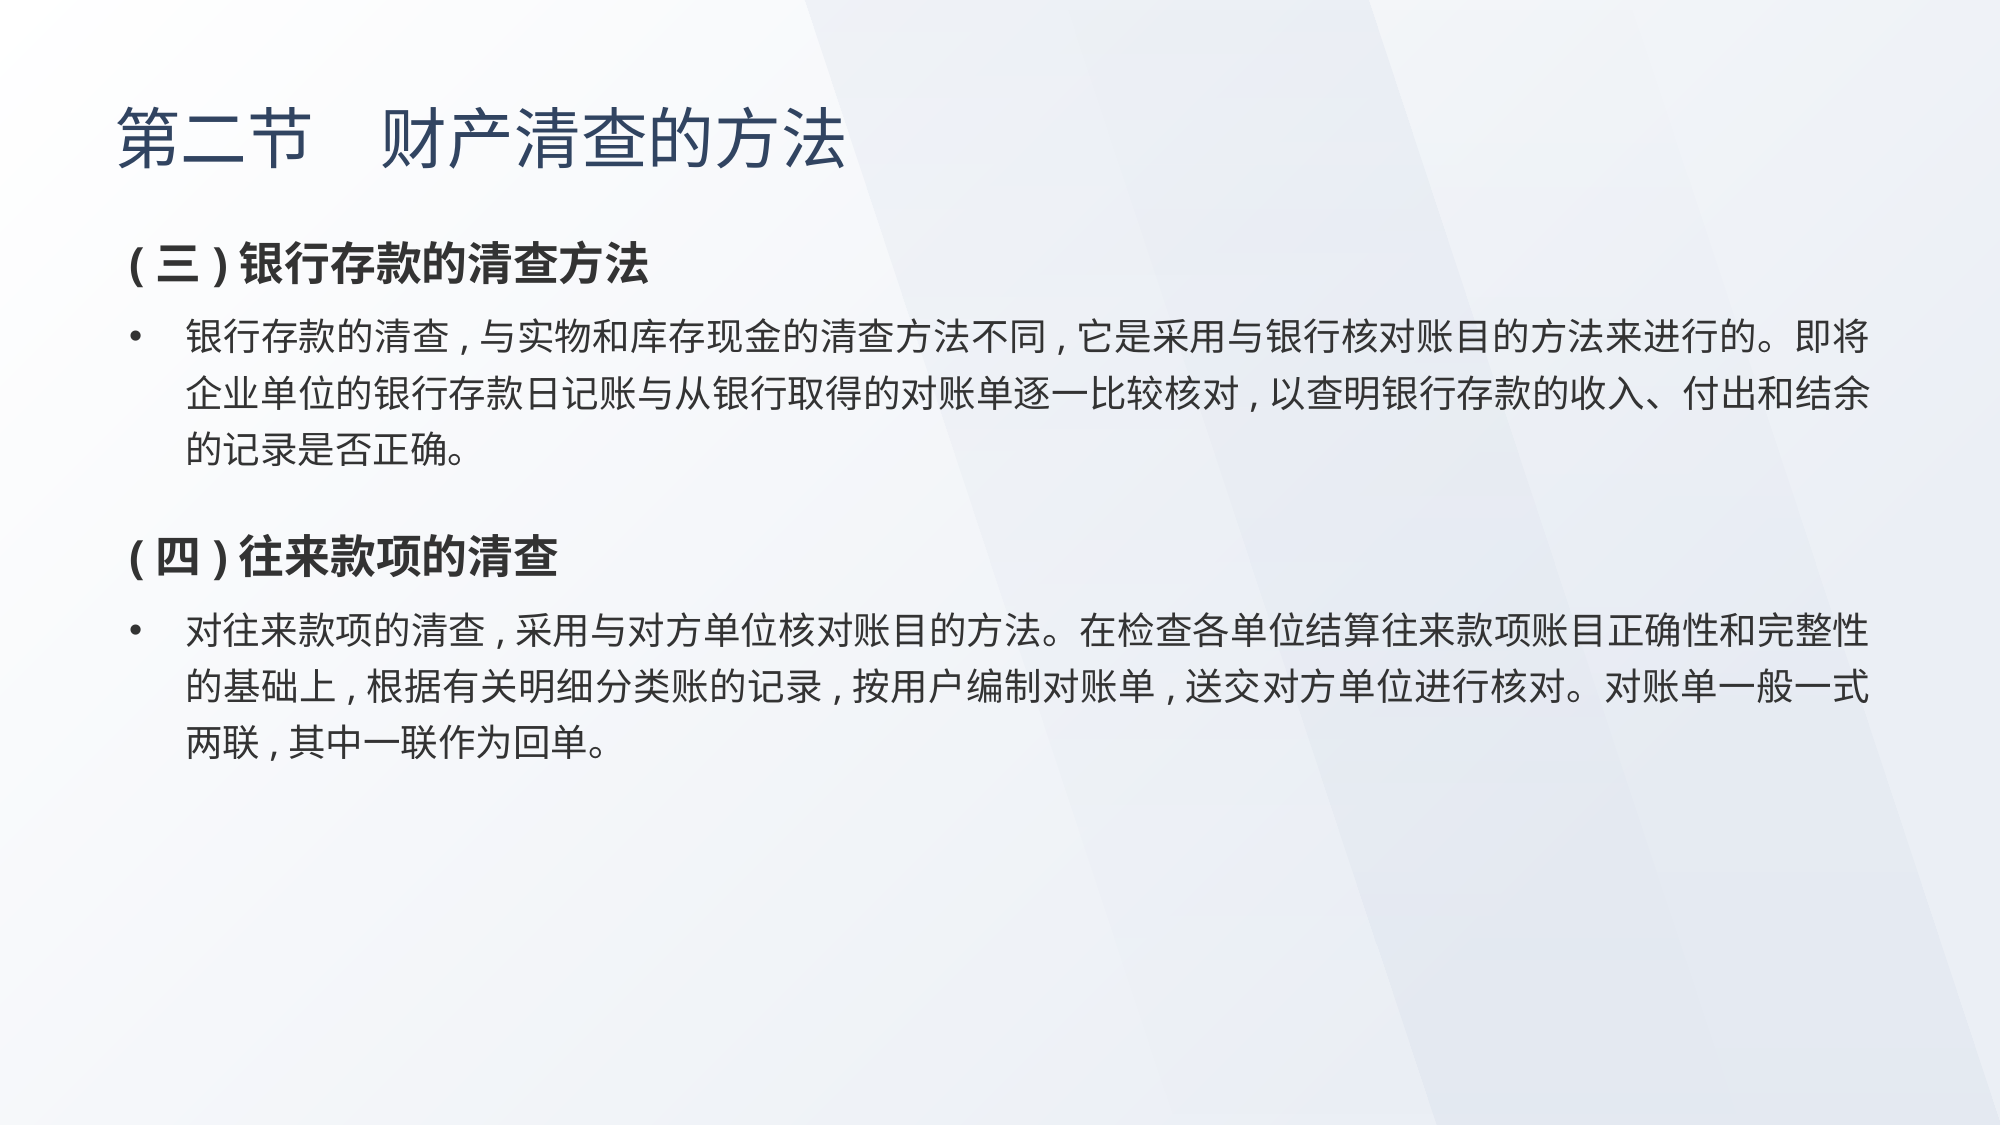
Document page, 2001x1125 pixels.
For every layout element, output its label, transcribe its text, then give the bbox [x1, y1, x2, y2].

text_box (三)银行存款的清查方法 银行存款的清查,与实物和库存现金的清查方法不同,它是采用与银行核对账目的方法来进行的。即将企业单位的银行存款日记账与从银行取得的对账单逐一比较核对,以查明银行存款的收入、付出和结余的记录是否正确。 (四)往来款项的清查 对往来款项的清查,采用与对方单位核对账目的方法。在检查各单位结算往来款项账目正确性和完整性的基础上,根据有关明细分类账的记录,按用户编制对账单,送交对方单位进行核对。对账单一般一式两联,其中一联作为回单。 [114, 213, 1886, 1013]
title 第二节 财产清查的方法 [114, 59, 1886, 178]
